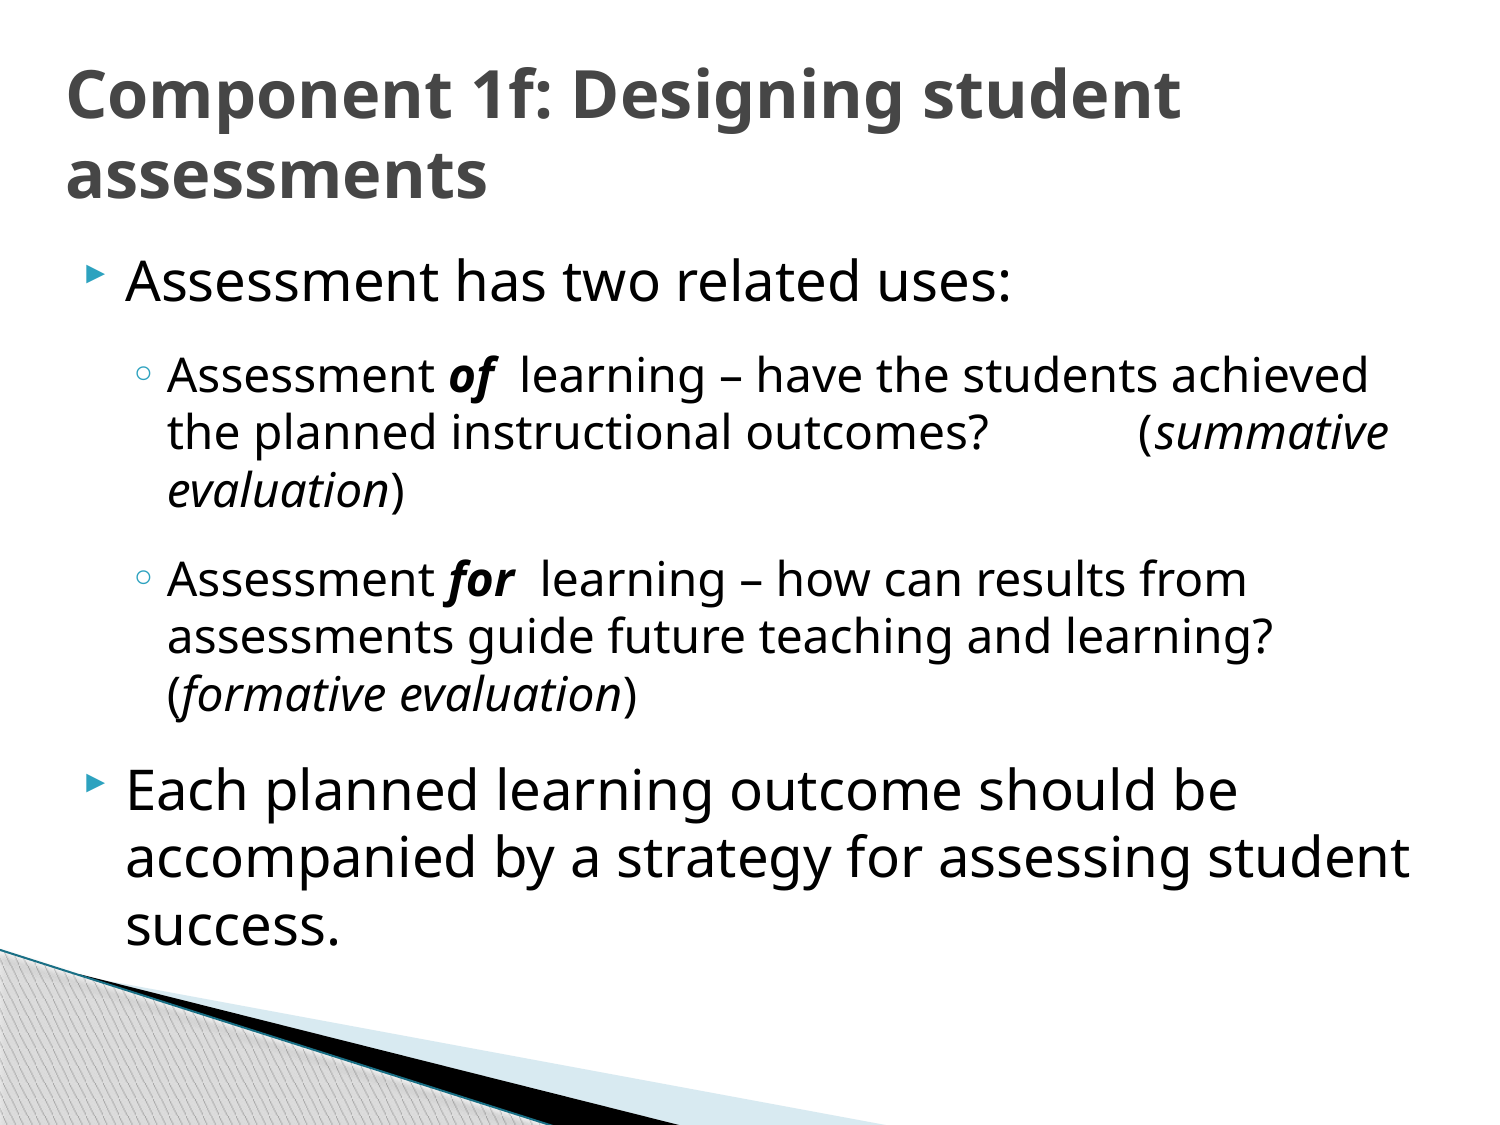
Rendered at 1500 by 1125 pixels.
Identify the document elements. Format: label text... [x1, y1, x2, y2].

text_box Component 1f: Designing student assessments [50, 45, 1475, 250]
text_box Assessment has two related uses: Assessment of learning – have the students achieved the planned instructional outcomes? (summative evaluation) Assessment for learning – how can results from assessments guide future teaching and learning? (formative evaluation) Each planned learning outcome should be accompanied by a strategy for assessing student success. [50, 250, 1451, 980]
